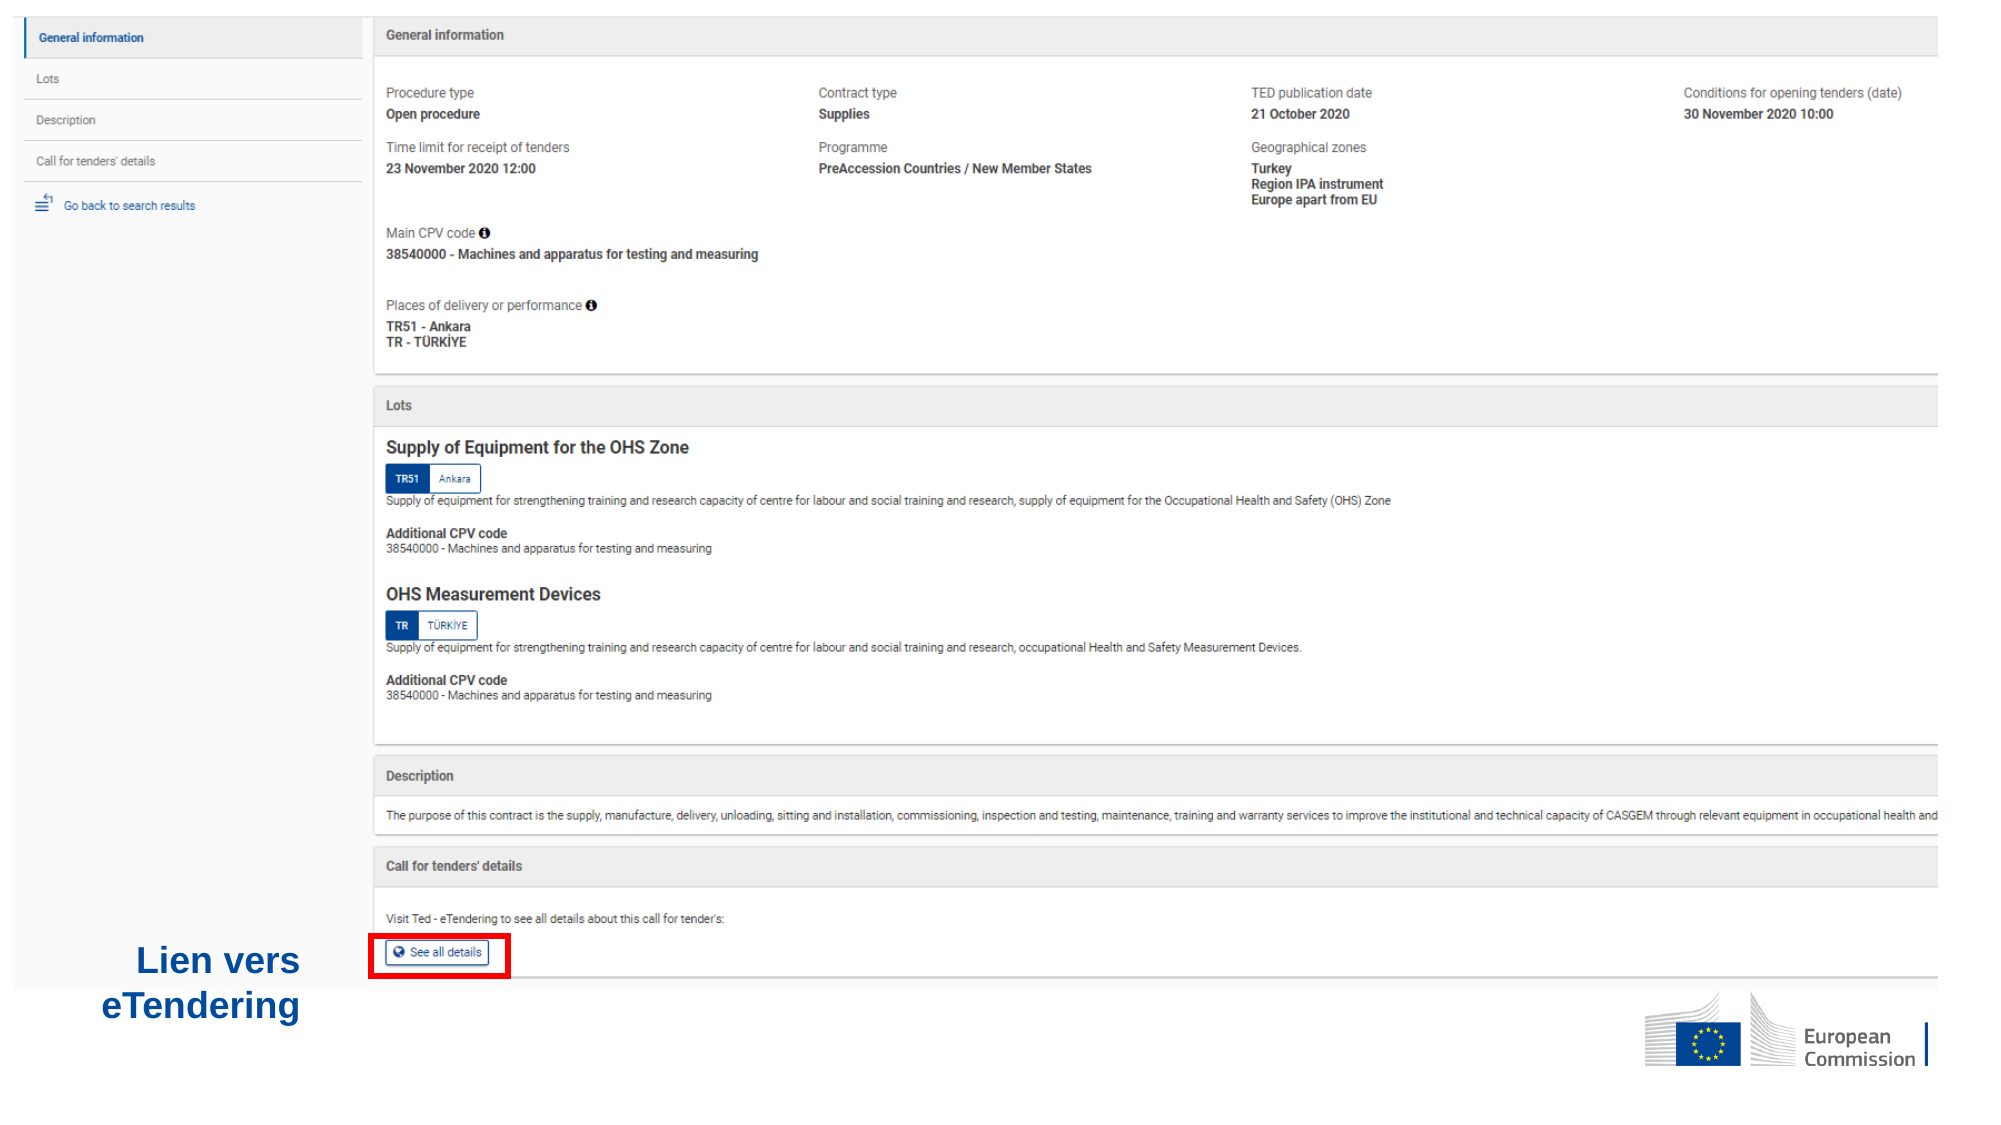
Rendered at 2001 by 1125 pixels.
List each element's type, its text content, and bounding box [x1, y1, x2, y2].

picture [13, 12, 1938, 1066]
text_box Lien vers eTendering [69, 991, 316, 1034]
